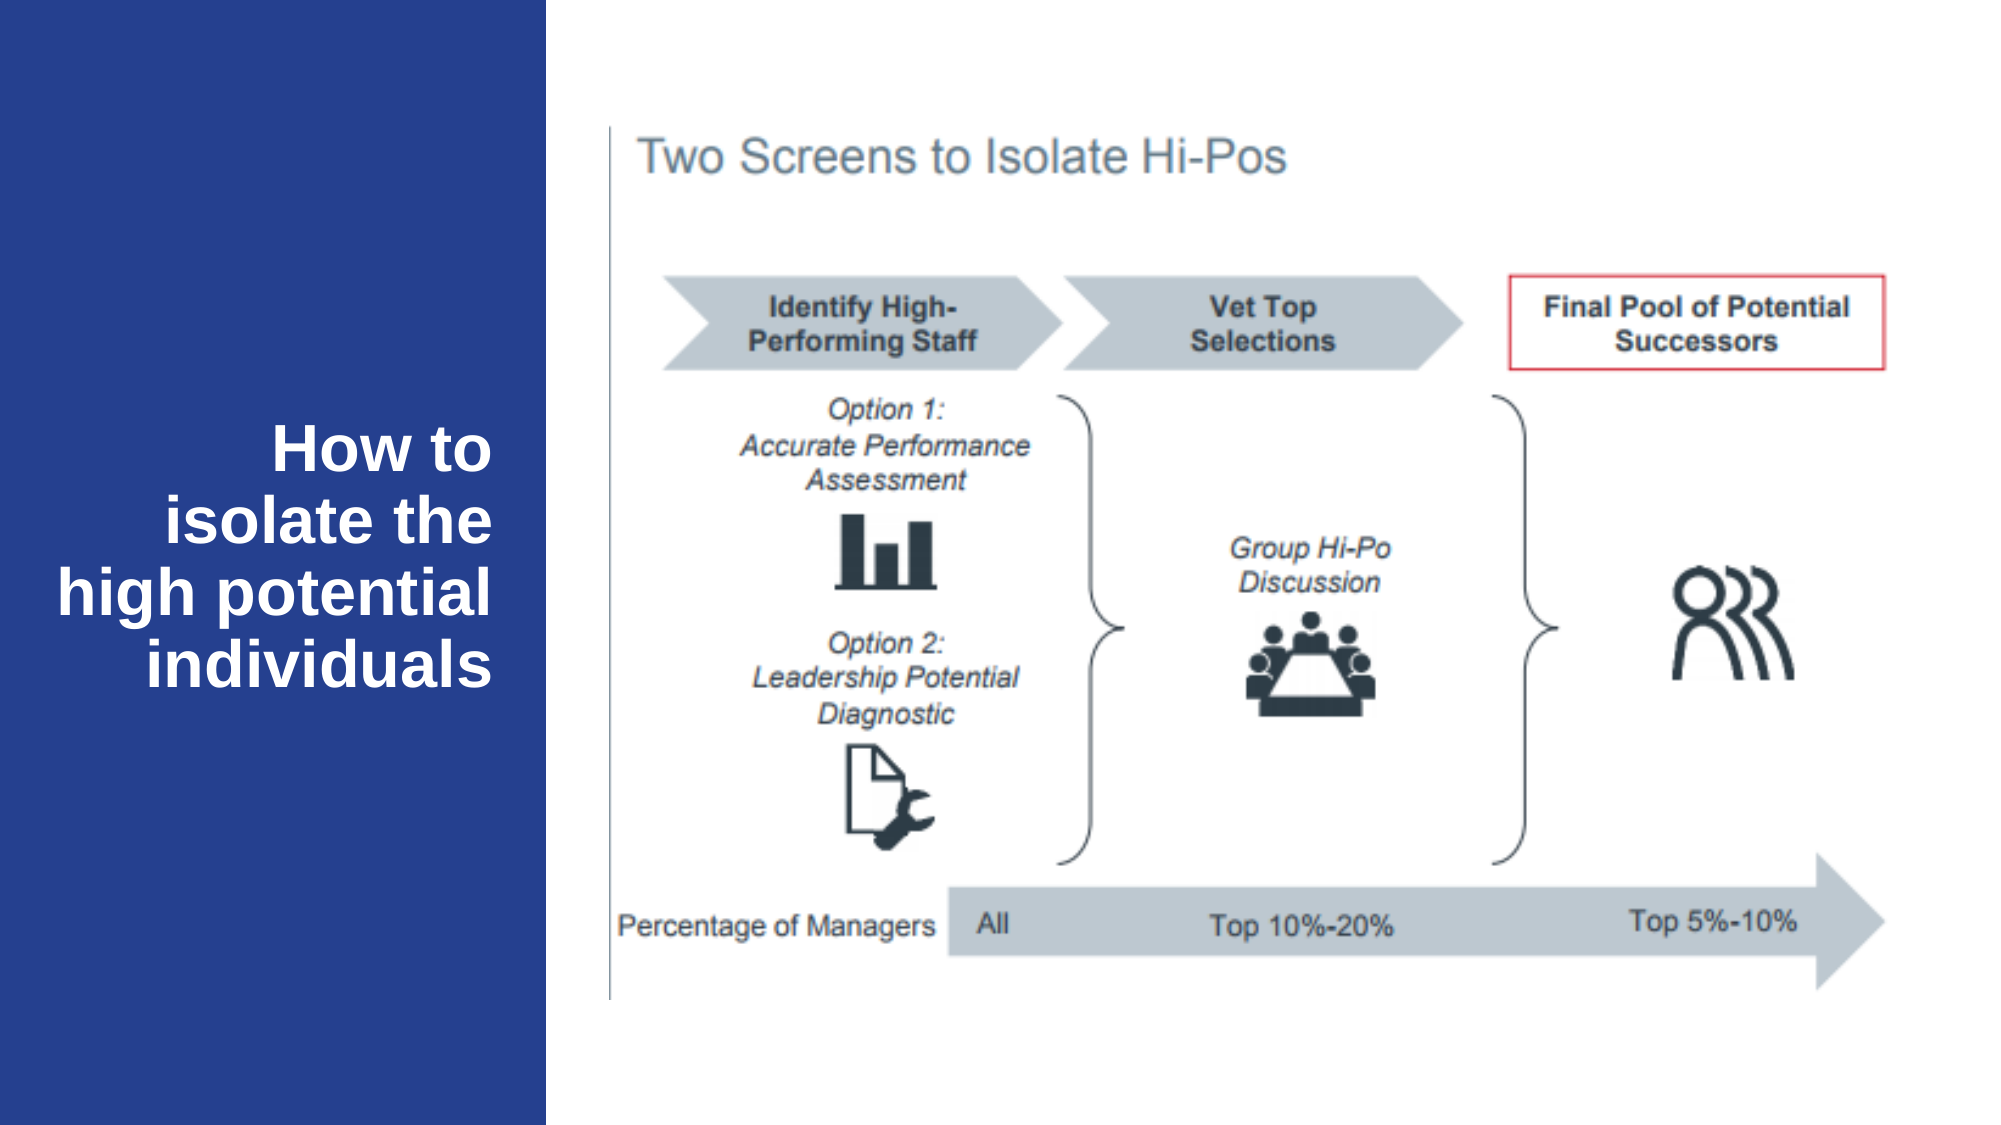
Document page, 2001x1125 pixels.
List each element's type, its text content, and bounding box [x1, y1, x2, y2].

title How to isolate the high potential individuals [37, 448, 509, 667]
picture [608, 125, 1902, 1000]
